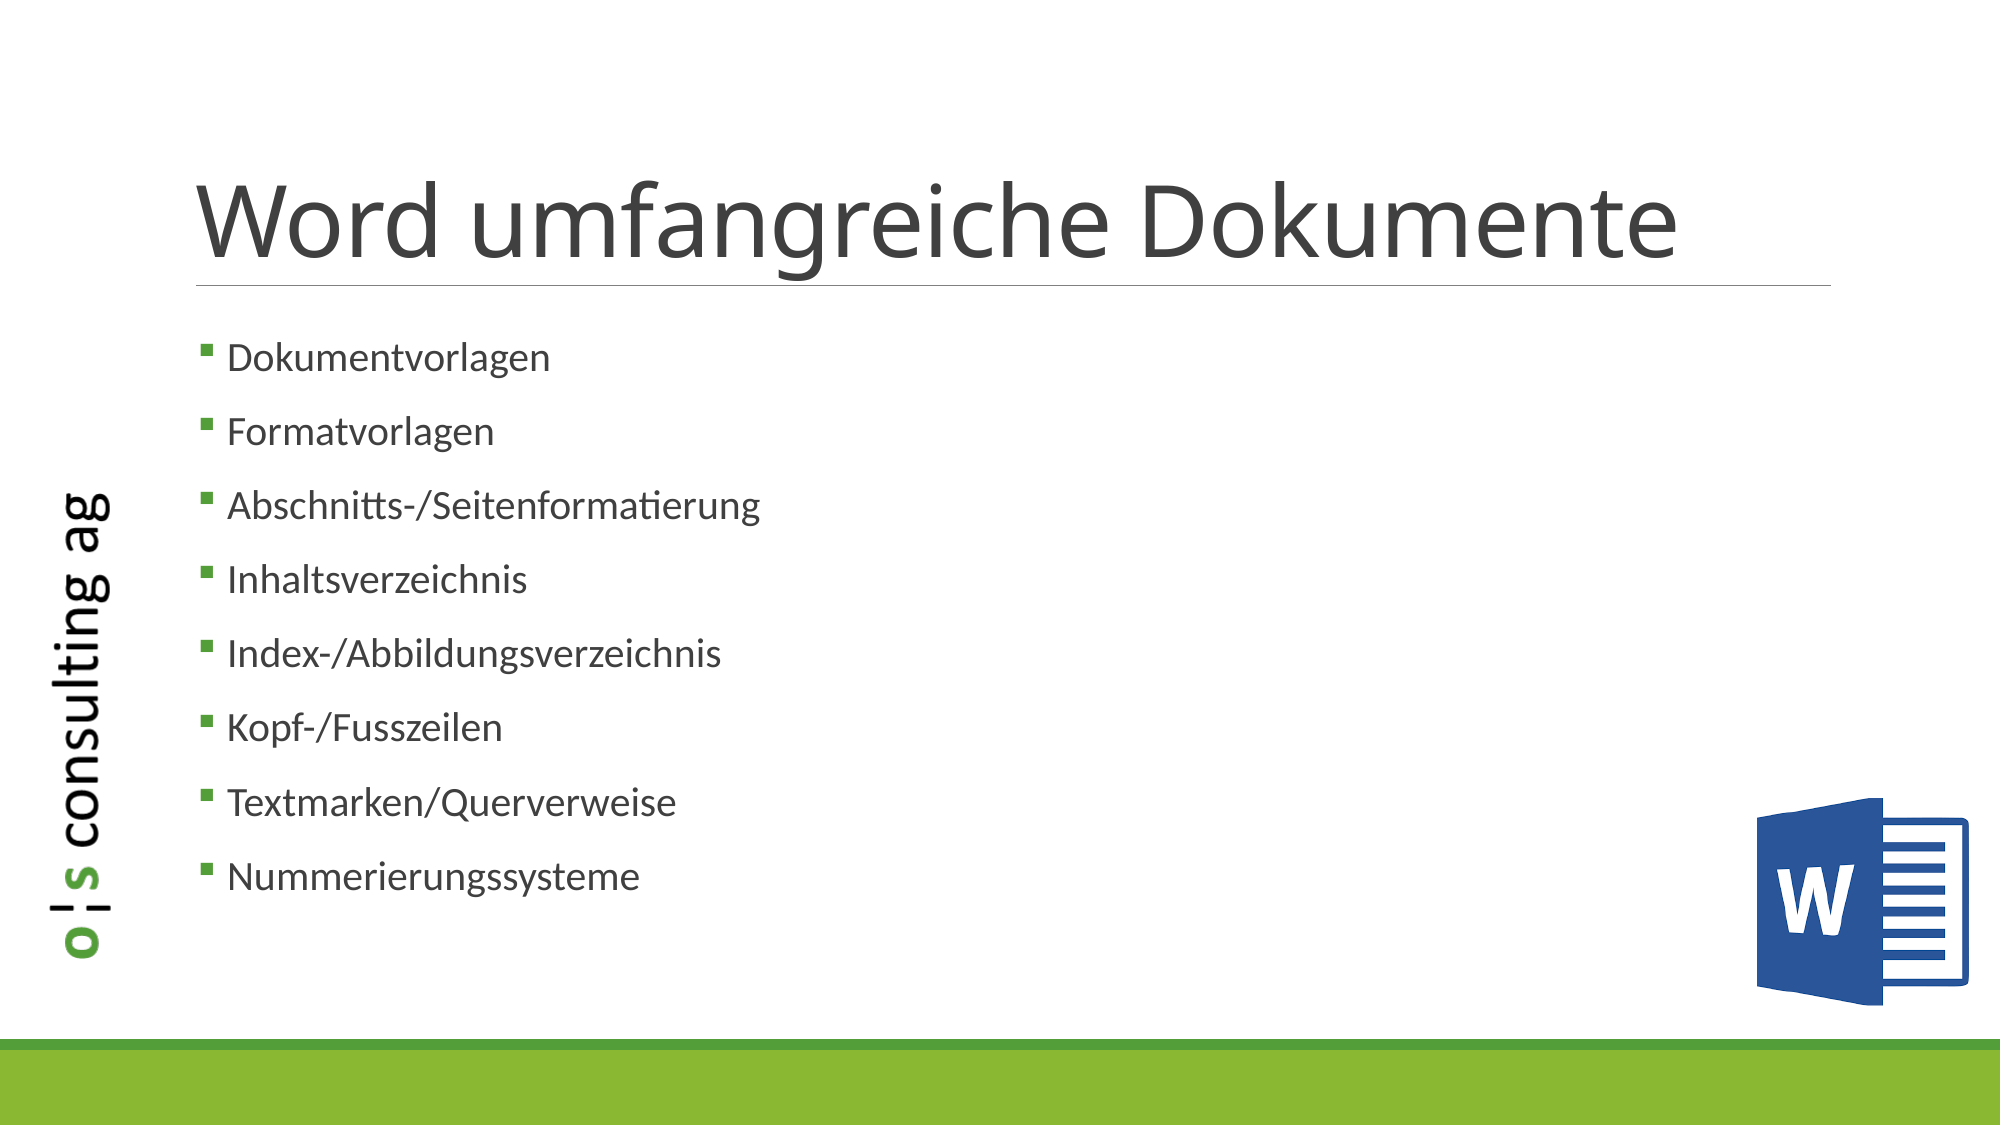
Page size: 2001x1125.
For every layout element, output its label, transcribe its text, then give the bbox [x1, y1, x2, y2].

title Word umfangreiche Dokumente [180, 47, 1830, 285]
picture [15, 450, 157, 1001]
picture [1756, 798, 1969, 1006]
list Dokumentvorlagen Formatvorlagen Abschnitts-/Seitenformatierung Inhaltsverzeichnis Index-/Abbildungsverzeichnis Kopf-/Fusszeilen Textmarken/Querverweise Nummerierungssysteme [197, 327, 1830, 963]
